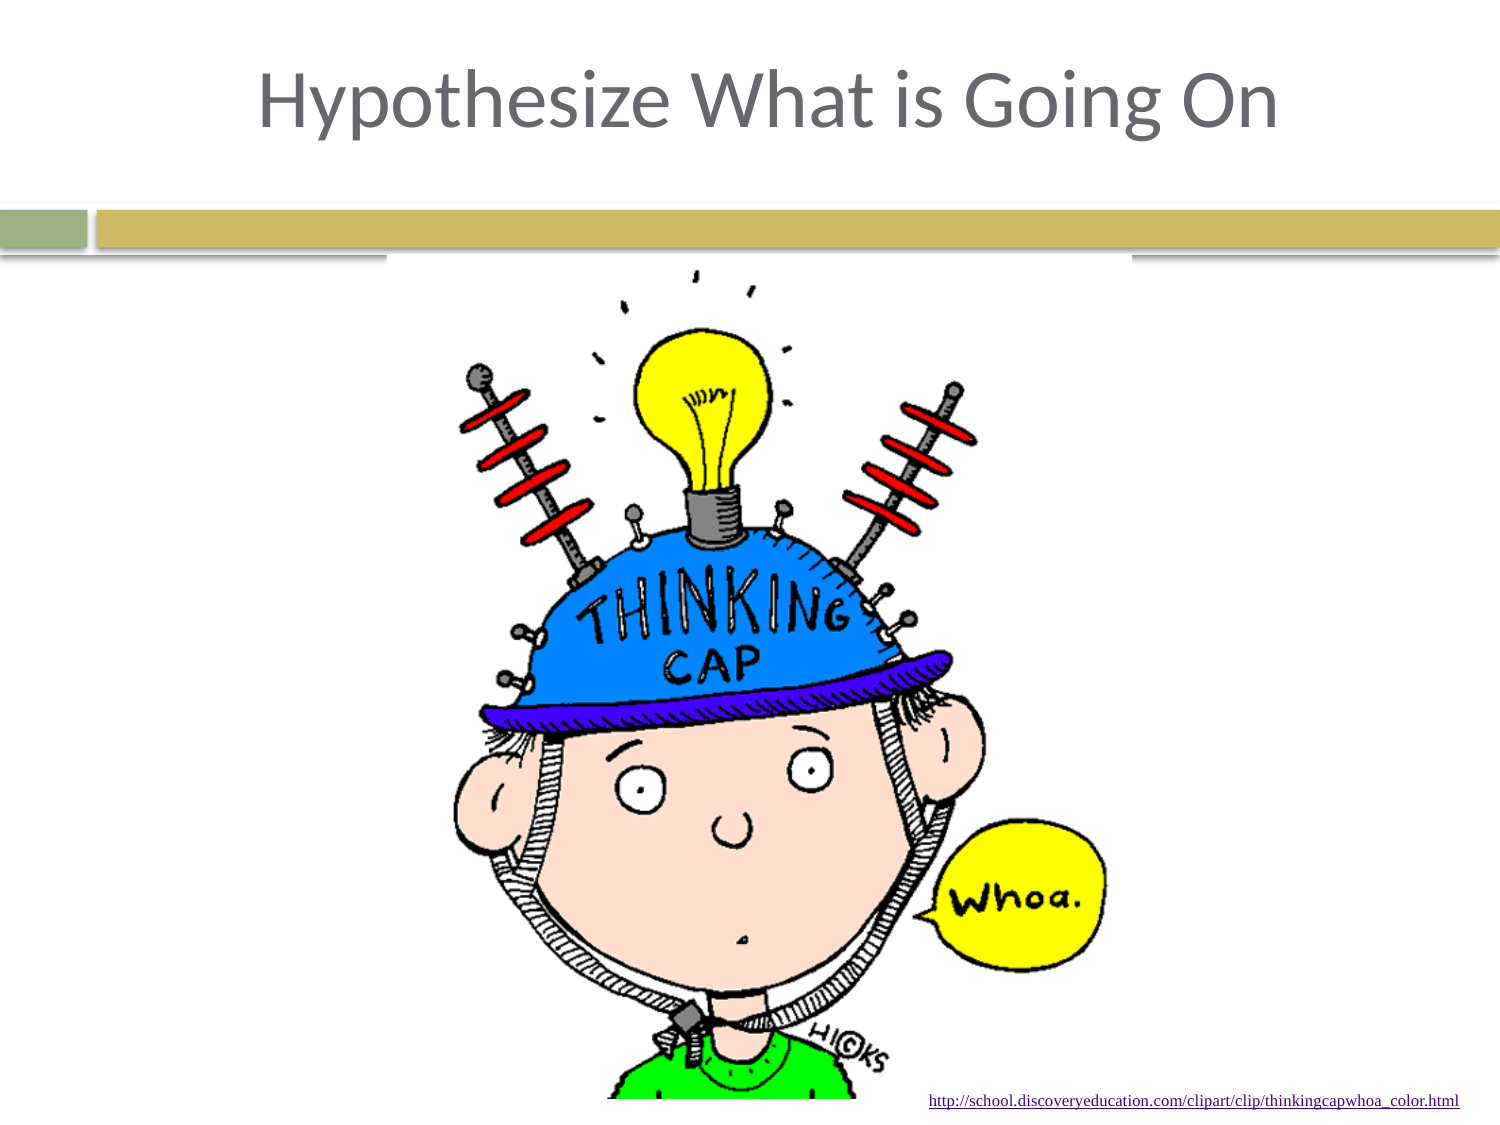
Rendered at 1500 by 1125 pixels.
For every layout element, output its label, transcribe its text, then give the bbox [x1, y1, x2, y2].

picture [386, 254, 1133, 1099]
text_box http://school.discoveryeducation.com/clipart/clip/thinkingcapwhoa_color.html [914, 1082, 1500, 1118]
title Hypothesize What is Going On [100, 12, 1439, 176]
